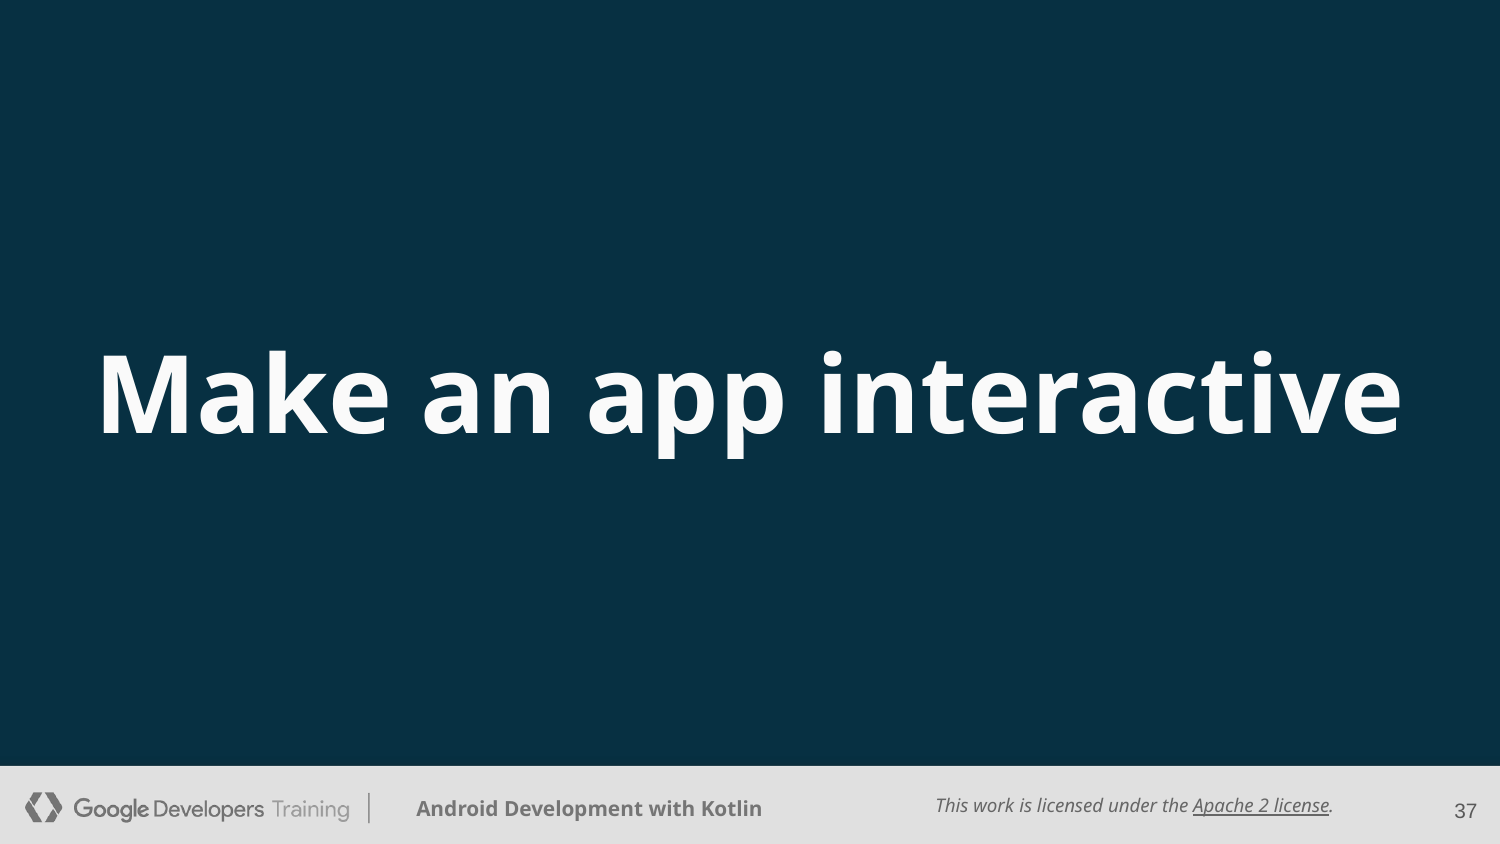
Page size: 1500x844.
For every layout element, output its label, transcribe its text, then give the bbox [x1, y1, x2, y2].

slide_number ‹#› [1402, 777, 1493, 842]
picture [0, 0, 1500, 844]
text_box Make an app interactive [51, 127, 1449, 471]
